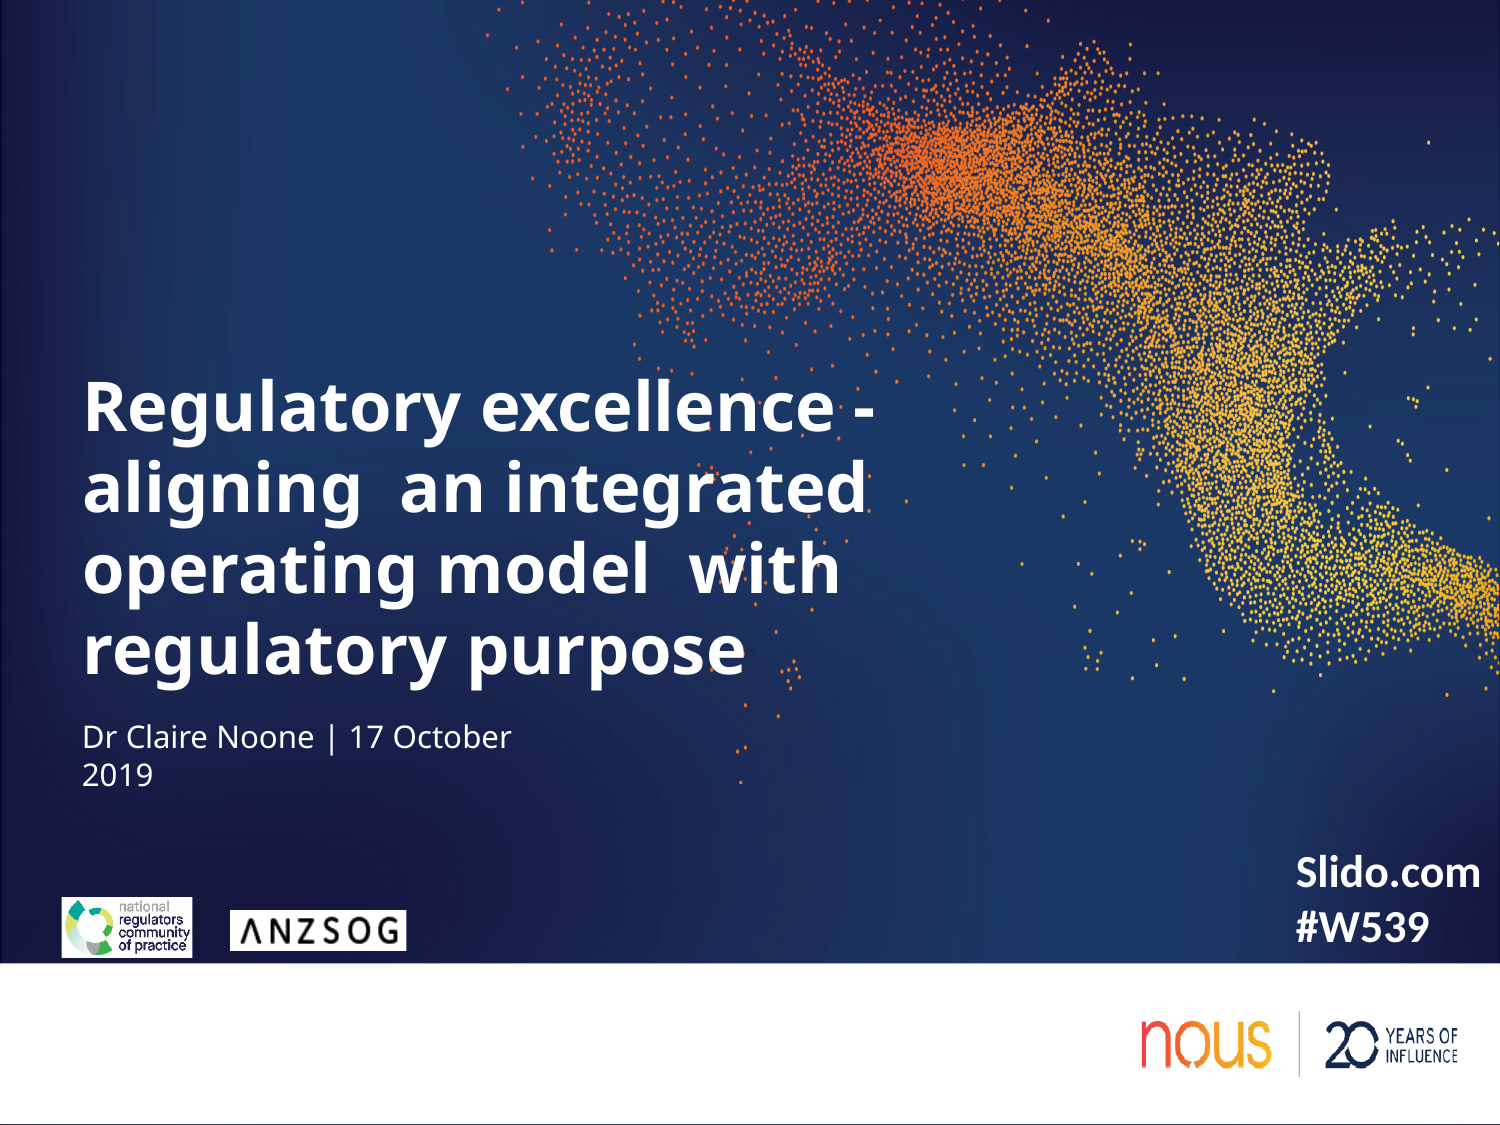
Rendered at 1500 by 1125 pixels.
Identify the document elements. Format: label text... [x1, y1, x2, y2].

text_box Regulatory excellence - aligning an integrated operating model with regulatory purpose [80, 364, 1084, 691]
text_box [61, 897, 193, 958]
text_box [230, 910, 407, 951]
text_box Slido.com #W539 [1281, 834, 1500, 960]
picture [1141, 1011, 1458, 1077]
text_box Dr Claire Noone | 17 October 2019 [80, 715, 532, 793]
picture [0, 0, 1500, 963]
